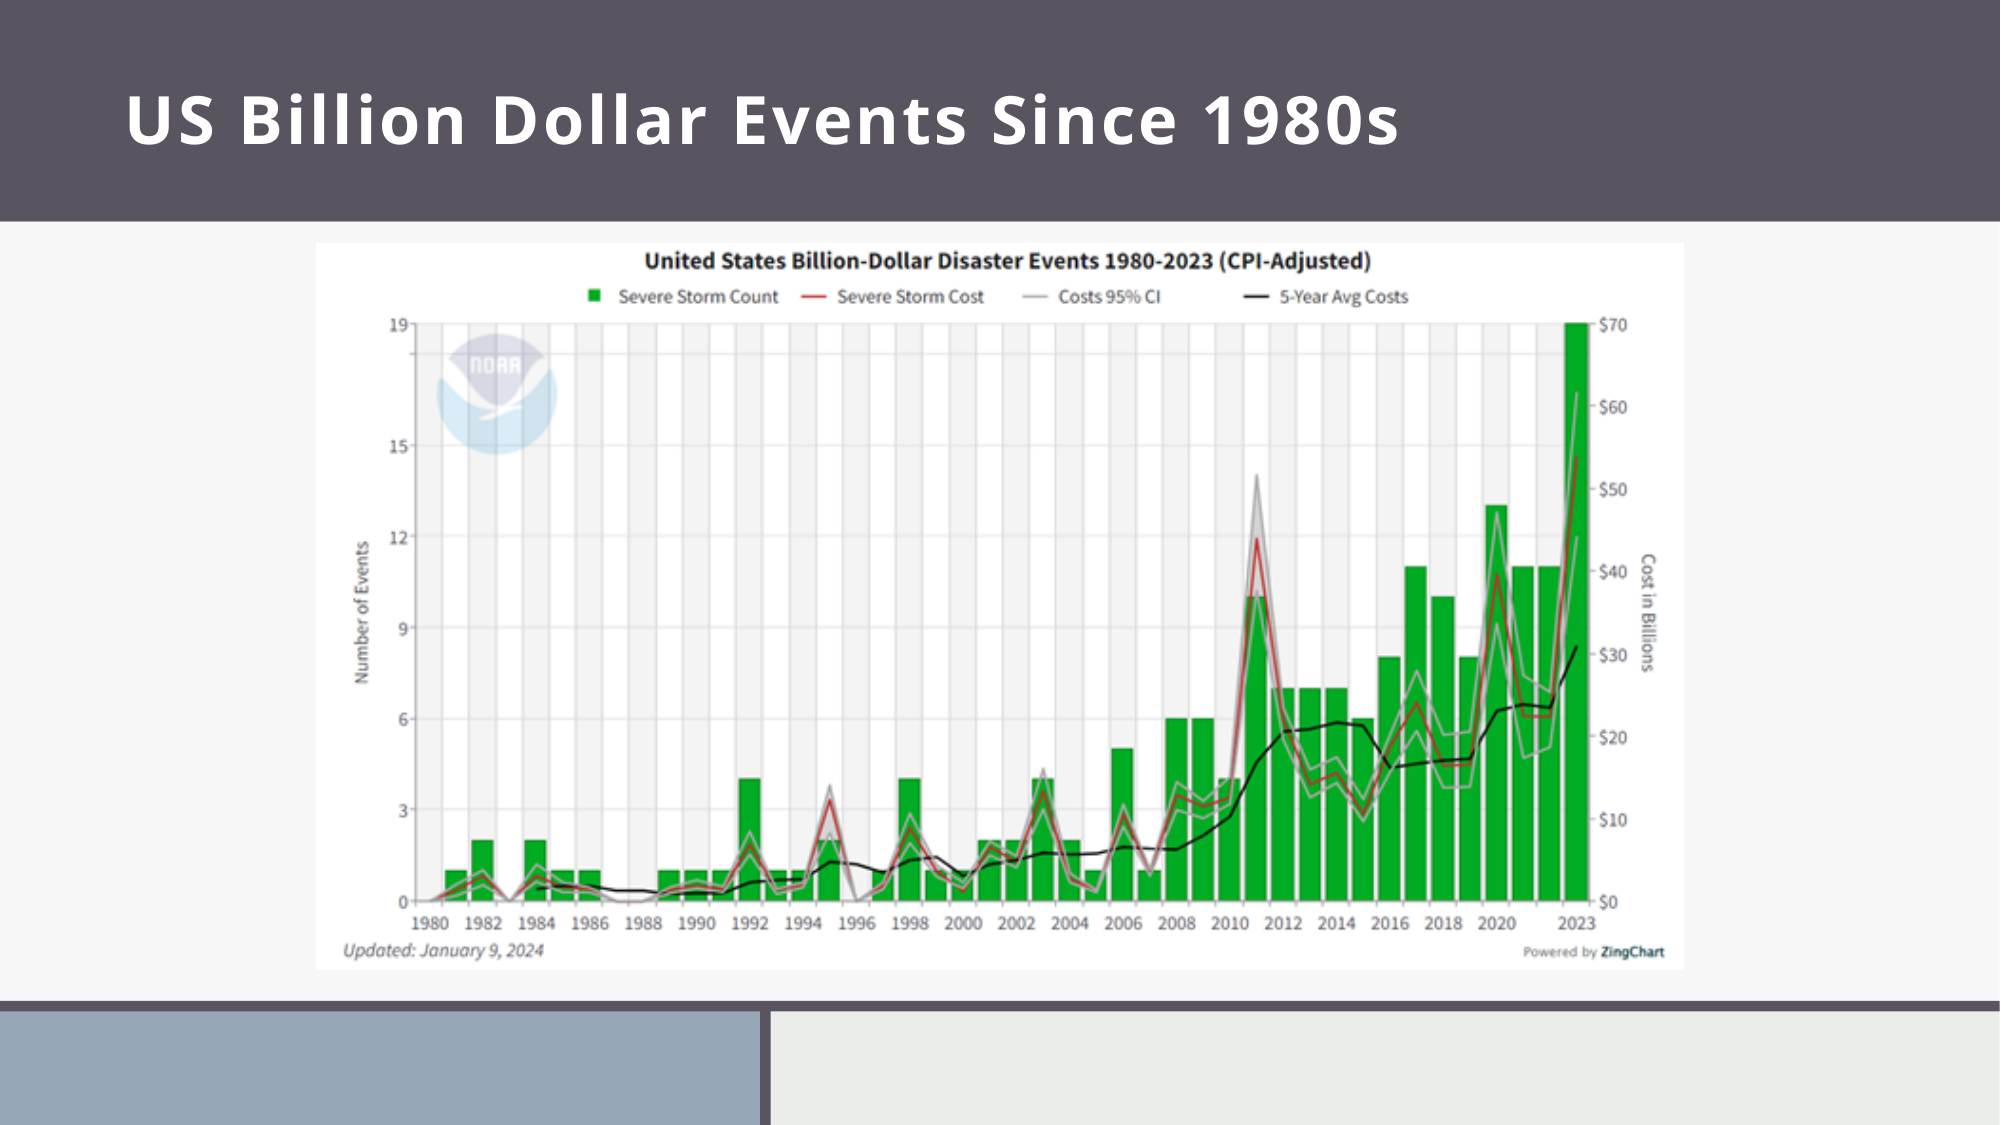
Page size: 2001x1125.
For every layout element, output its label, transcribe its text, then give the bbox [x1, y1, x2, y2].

picture [315, 243, 1685, 970]
title US Billion Dollar Events Since 1980s [106, 15, 1895, 207]
